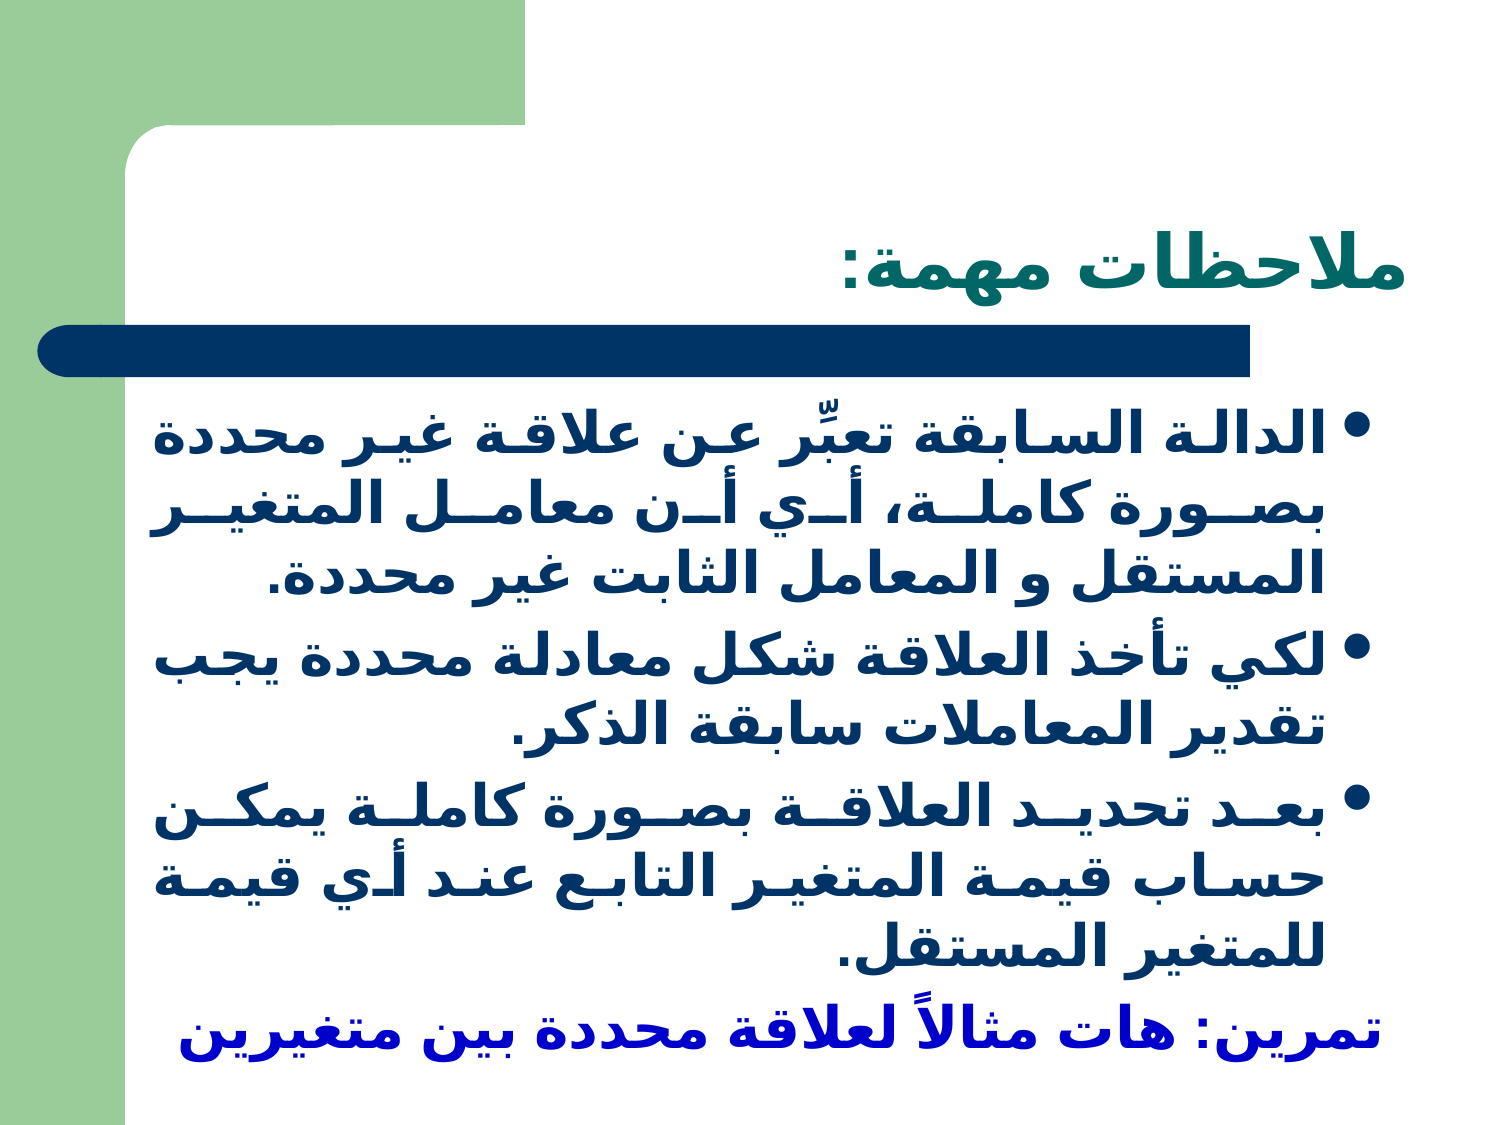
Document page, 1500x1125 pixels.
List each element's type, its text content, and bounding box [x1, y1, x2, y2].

title ملاحظات مهمة: [125, 125, 1425, 313]
list الدالة السابقة تعبِّر عن علاقة غير محددة بصورة كاملة، أي أن معامل المتغير المستقل و المعامل الثابت غير محددة. لكي تأخذ العلاقة شكل معادلة محددة يجب تقدير المعاملات سابقة الذكر. بعد تحديد العلاقة بصورة كاملة يمكن حساب قيمة المتغير التابع عند أي قيمة للمتغير المستقل. تمرين: هات مثالاً لعلاقة محددة بين متغيرين [137, 387, 1400, 999]
